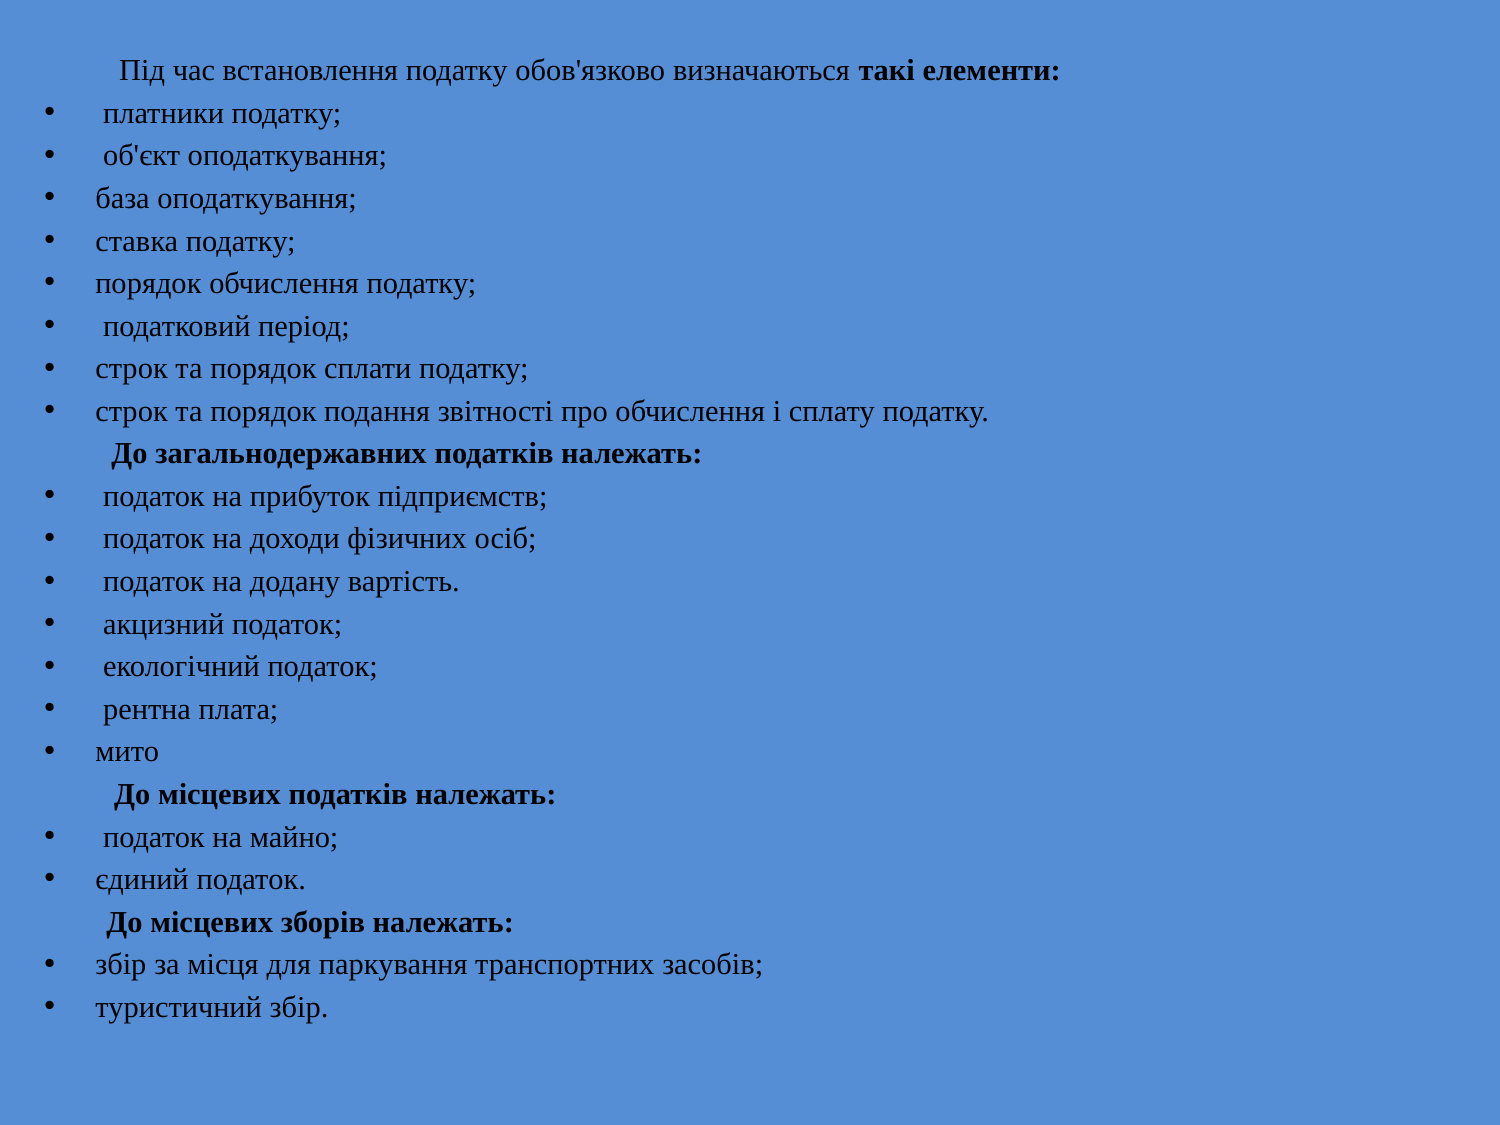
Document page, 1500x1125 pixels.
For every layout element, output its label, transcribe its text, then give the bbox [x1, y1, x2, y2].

list Під час встановлення податку обов'язково визначаються такі елементи: платники податку; об'єкт оподаткування; база оподаткування; ставка податку; порядок обчислення податку; податковий період; строк та порядок сплати податку; строк та порядок подання звітності про обчислення і сплату податку. До загальнодержавних податків належать: податок на прибуток підприємств; податок на доходи фізичних осіб; податок на додану вартість. акцизний податок; екологічний податок; рентна плата; мито До місцевих податків належать: податок на майно; єдиний податок. До місцевих зборів належать: збір за місця для паркування транспортних засобів; туристичний збір. [29, 42, 1459, 1047]
